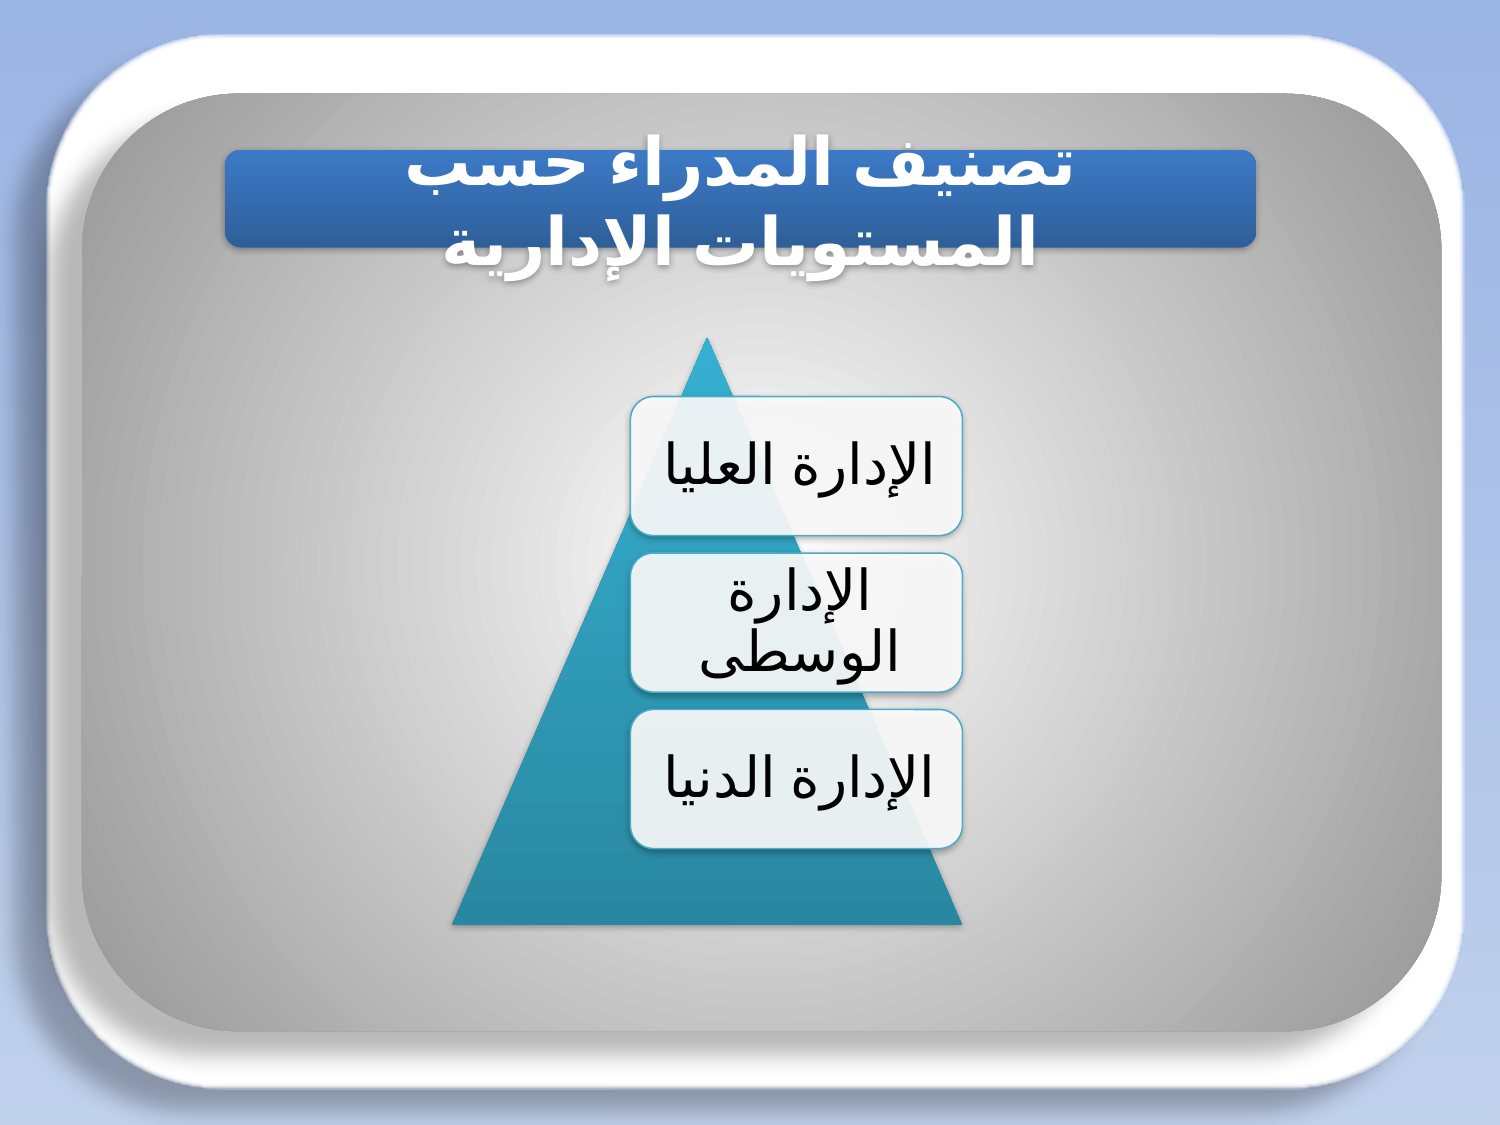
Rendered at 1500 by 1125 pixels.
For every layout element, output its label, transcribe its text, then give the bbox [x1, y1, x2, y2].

text_box [49, 34, 1468, 1089]
text_box تصنيف المدراء حسب المستويات الإدارية [224, 149, 1257, 248]
text_box [0, 0, 1500, 1125]
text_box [374, 337, 963, 926]
text_box [79, 91, 1444, 1034]
